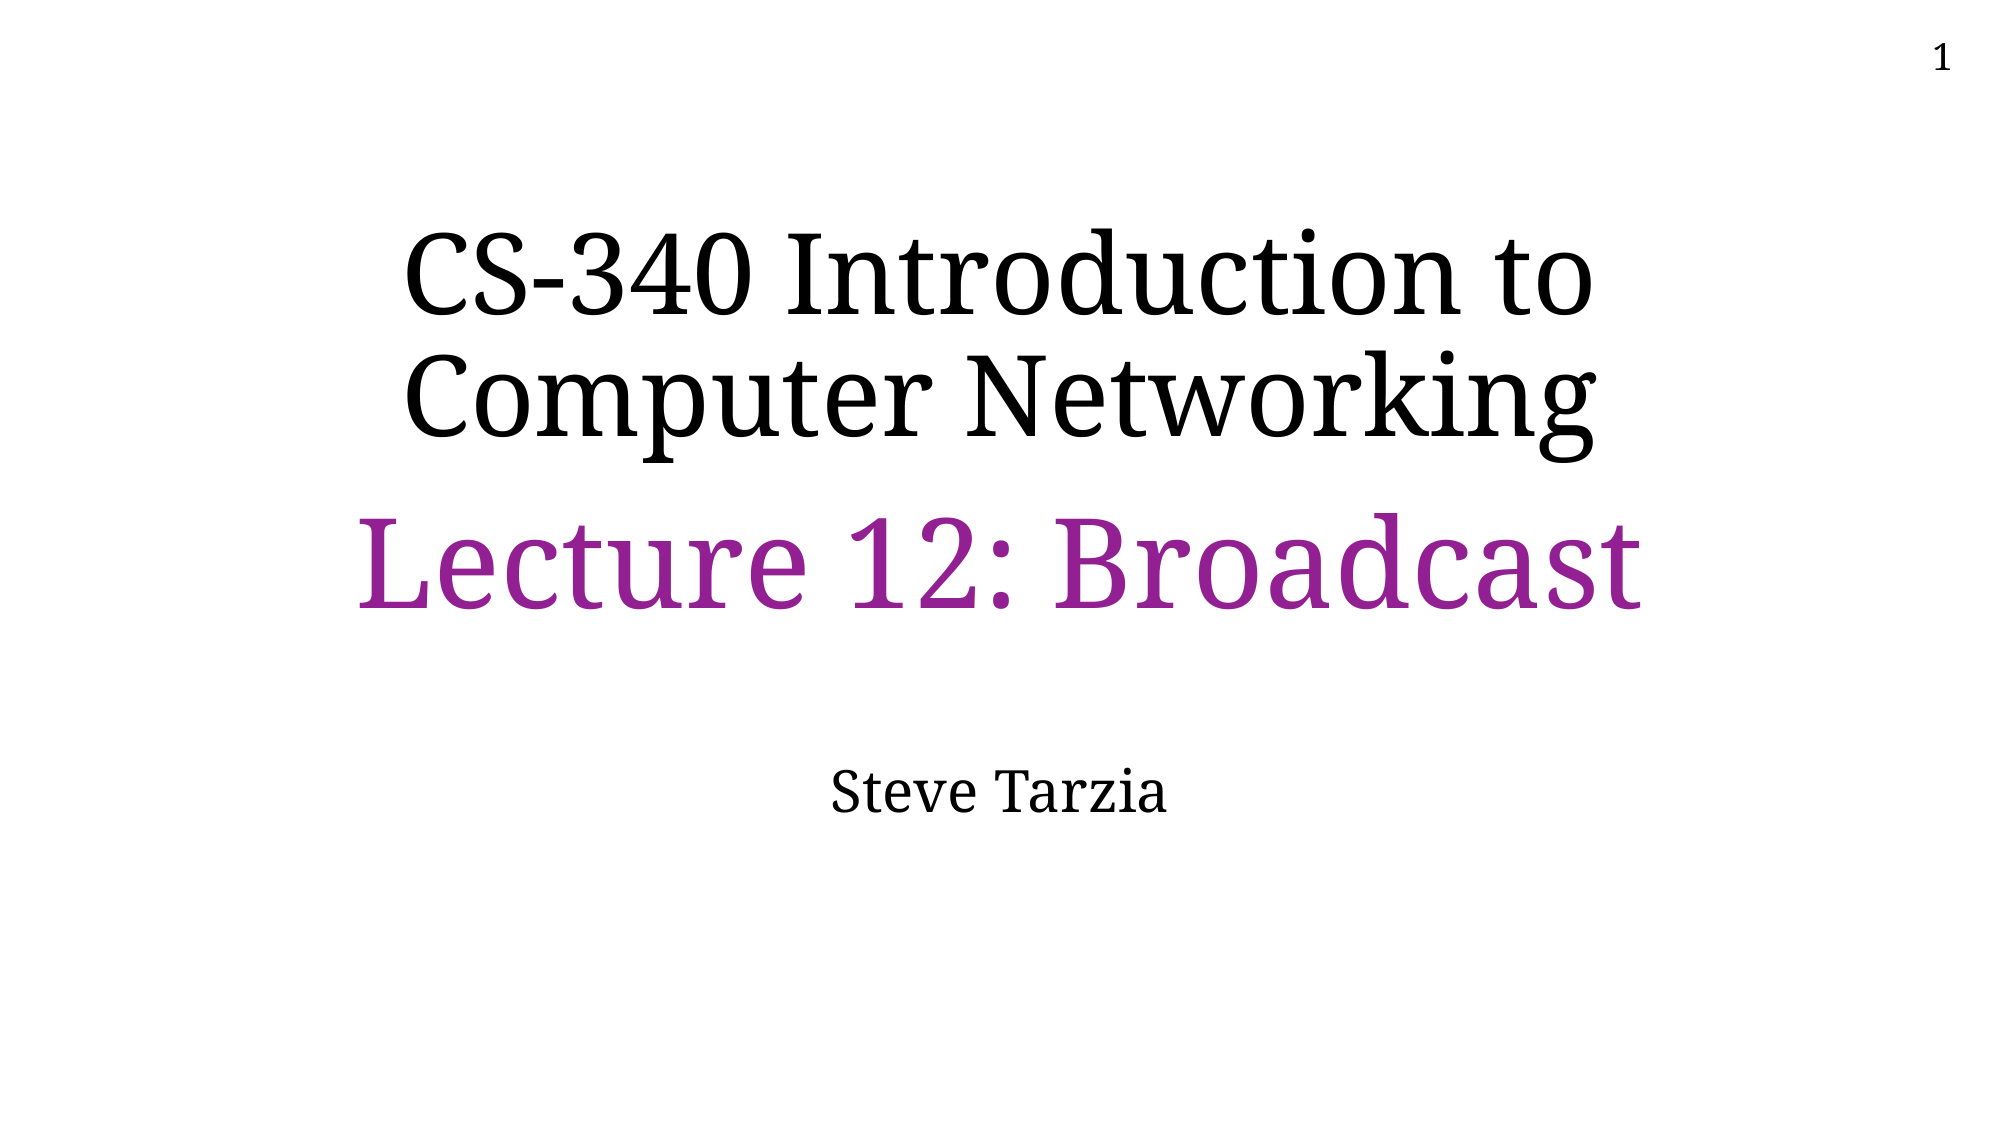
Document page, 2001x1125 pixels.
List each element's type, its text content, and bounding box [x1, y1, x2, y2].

subtitle Steve Tarzia [249, 755, 1750, 942]
title CS-340 Introduction to Computer Networking Lecture 12: Broadcast [249, 144, 1750, 709]
